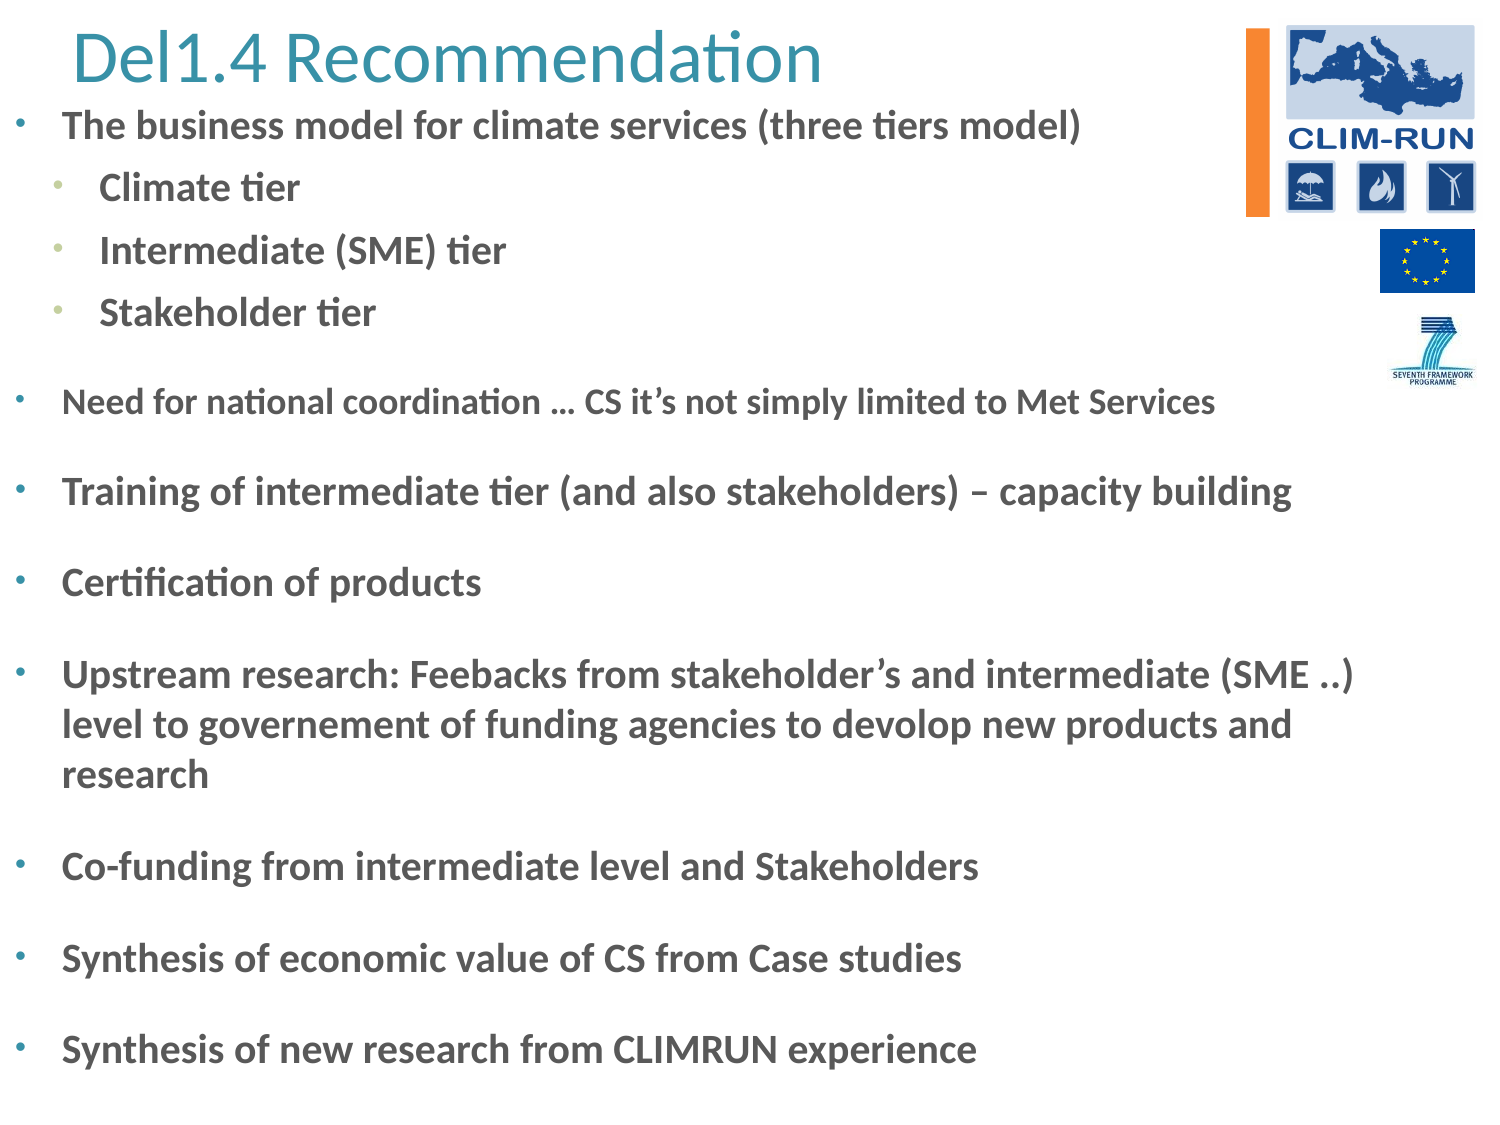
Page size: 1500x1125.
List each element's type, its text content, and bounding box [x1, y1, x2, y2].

picture [1400, 229, 1475, 293]
picture [1400, 305, 1485, 390]
picture [1278, 18, 1483, 221]
title Del1.4 Recommendation [57, 0, 1197, 90]
list The business model for climate services (three tiers model) Climate tier Intermediate (SME) tier Stakeholder tier Need for national coordination … CS it’s not simply limited to Met Services Training of intermediate tier (and also stakeholders) – capacity building Certification of products Upstream research: Feebacks from stakeholder’s and intermediate (SME ..) level to governement of funding agencies to devolop new products and research Co-funding from intermediate level and Stakeholders Synthesis of economic value of CS from Case studies Synthesis of new research from CLIMRUN experience [0, 90, 1400, 953]
